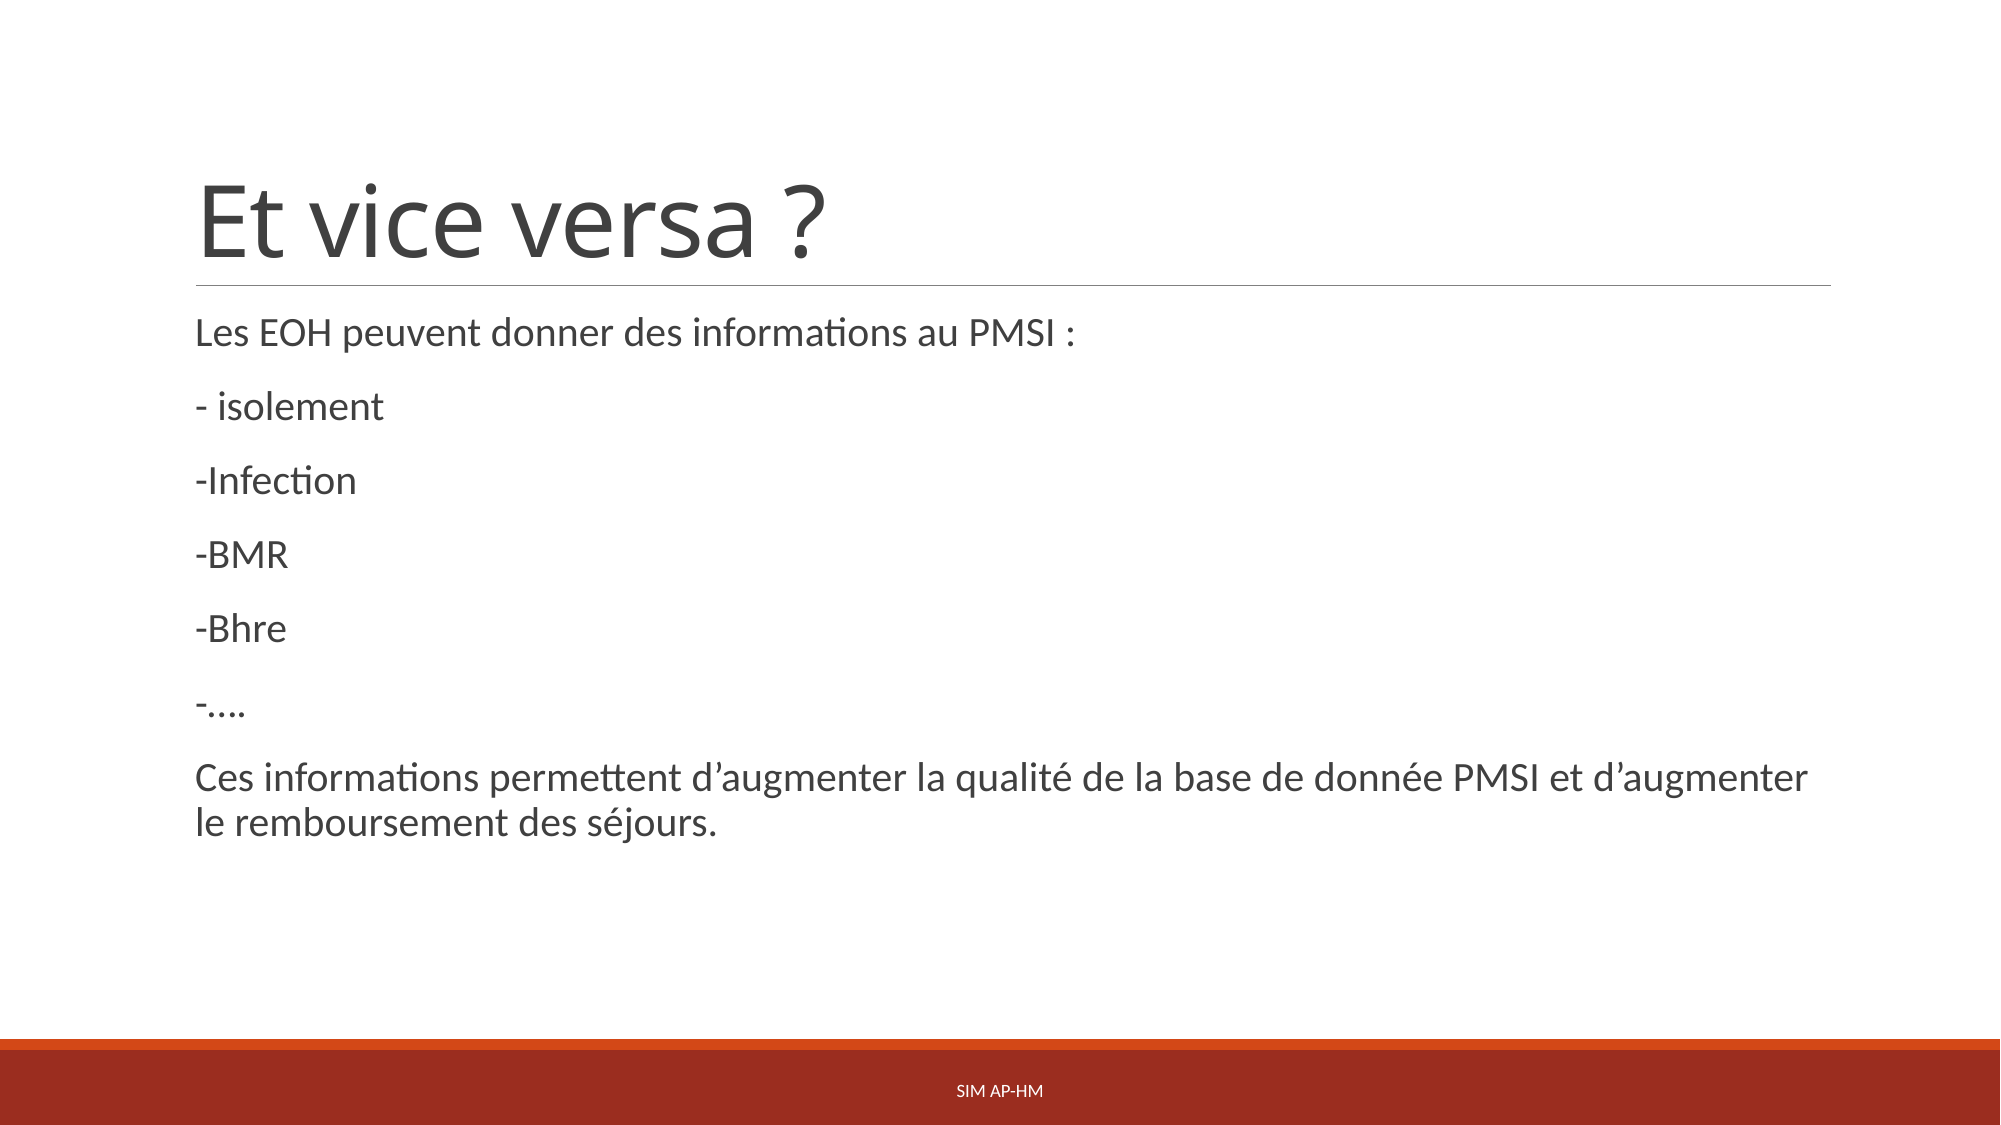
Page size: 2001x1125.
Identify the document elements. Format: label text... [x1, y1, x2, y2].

footer SIM AP-HM [604, 1059, 1396, 1120]
list Les EOH peuvent donner des informations au PMSI : - isolement -Infection -BMR -Bhre -…. Ces informations permettent d’augmenter la qualité de la base de donnée PMSI et d’augmenter le remboursement des séjours. [180, 302, 1830, 963]
title Et vice versa ? [180, 47, 1830, 285]
